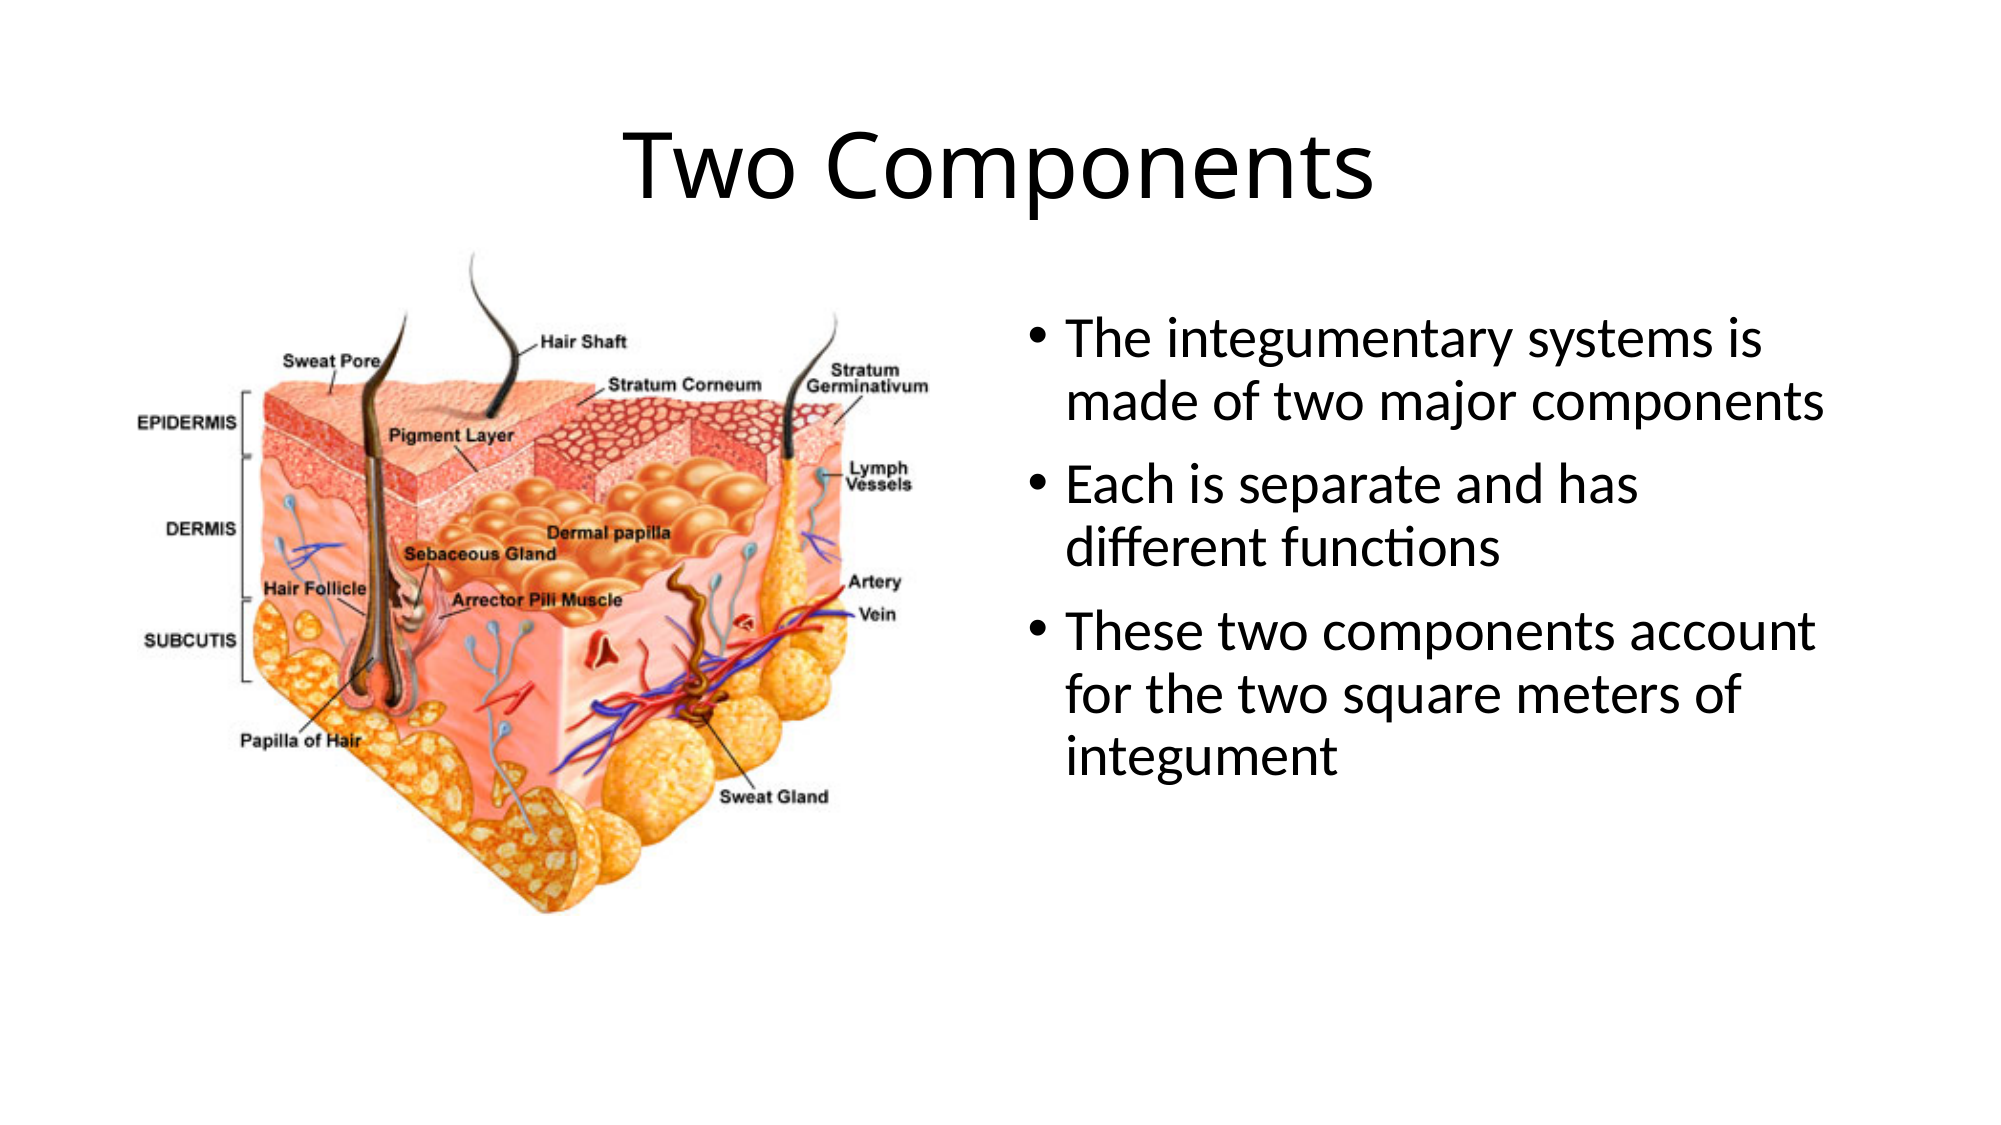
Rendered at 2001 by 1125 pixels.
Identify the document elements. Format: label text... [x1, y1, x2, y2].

list The integumentary systems is made of two major components Each is separate and has different functions These two components account for the two square meters of integument [1012, 299, 1863, 1014]
picture [137, 247, 930, 916]
title Two Components [137, 59, 1863, 278]
